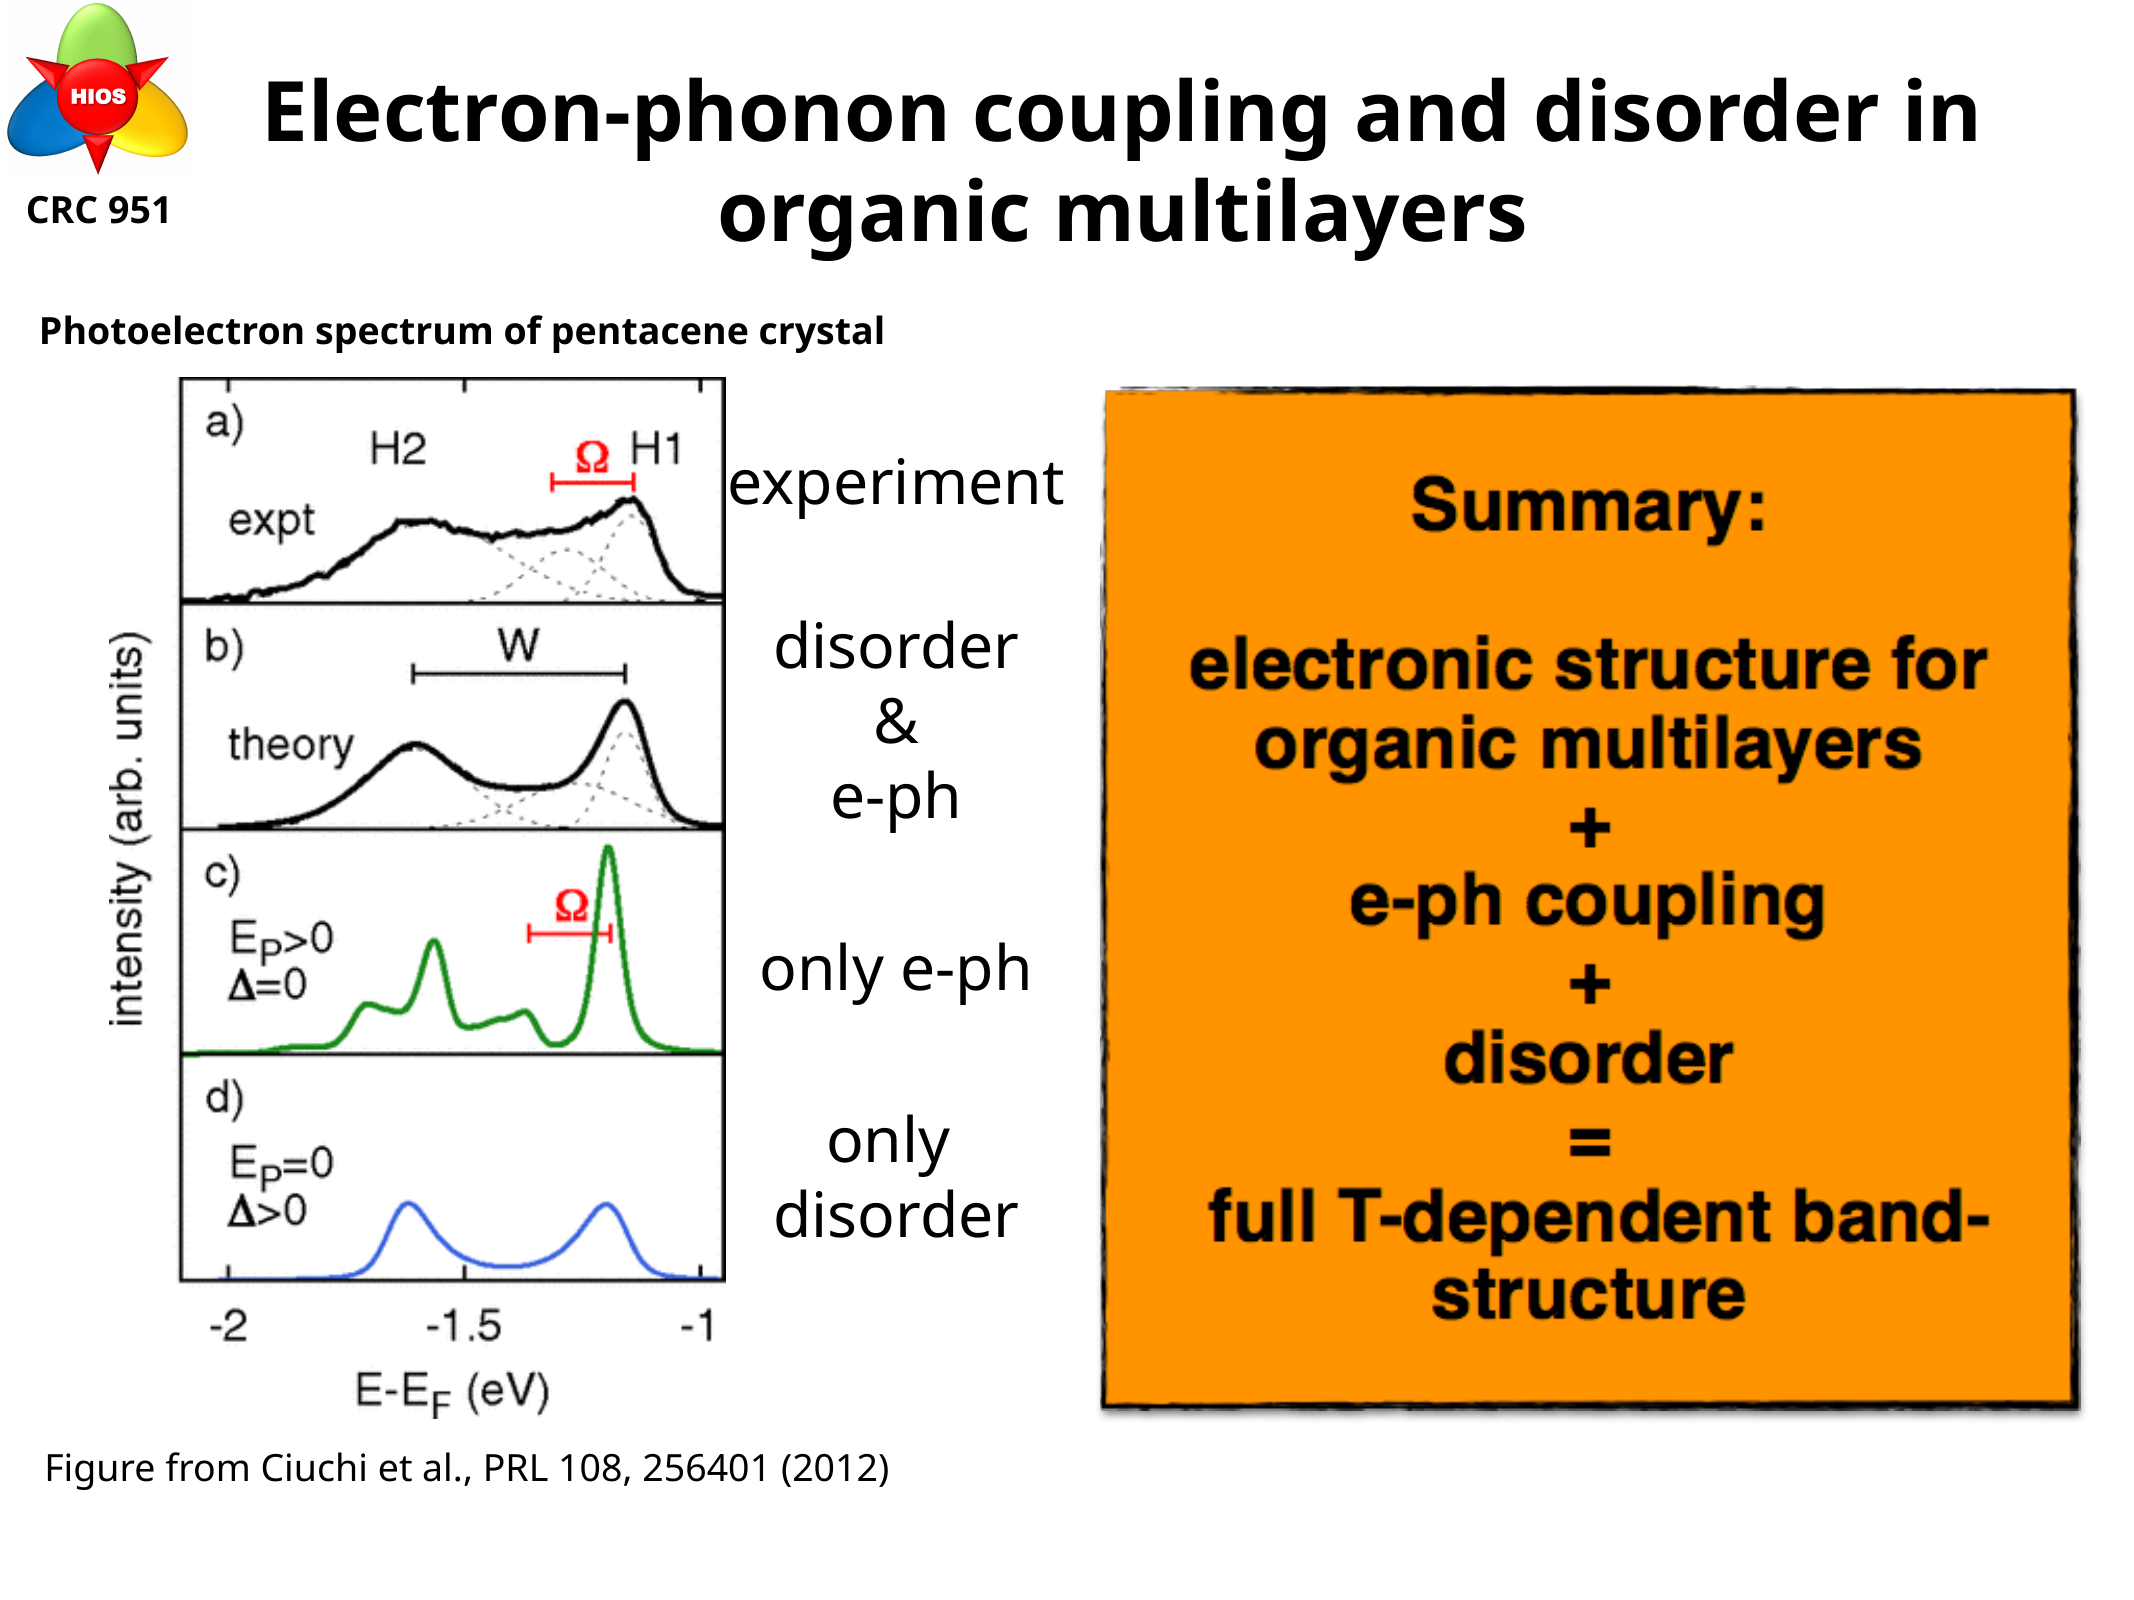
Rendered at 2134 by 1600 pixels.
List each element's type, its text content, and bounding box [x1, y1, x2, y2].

text_box only e-ph [751, 919, 1042, 1012]
text_box Figure from Ciuchi et al., PRL 108, 256401 (2012) [44, 1444, 891, 1490]
text_box only disorder [773, 1099, 1020, 1250]
text_box Photoelectron spectrum of pentacene crystal [38, 306, 896, 352]
picture [1099, 385, 2082, 1411]
picture [108, 376, 726, 1419]
title Electron-phonon coupling and disorder in organic multilayers [211, 35, 2034, 282]
picture [5, 1, 193, 178]
text_box disorder & e-ph [773, 606, 1020, 832]
text_box experiment [734, 441, 1066, 517]
text_box CRC 951 [5, 185, 193, 231]
